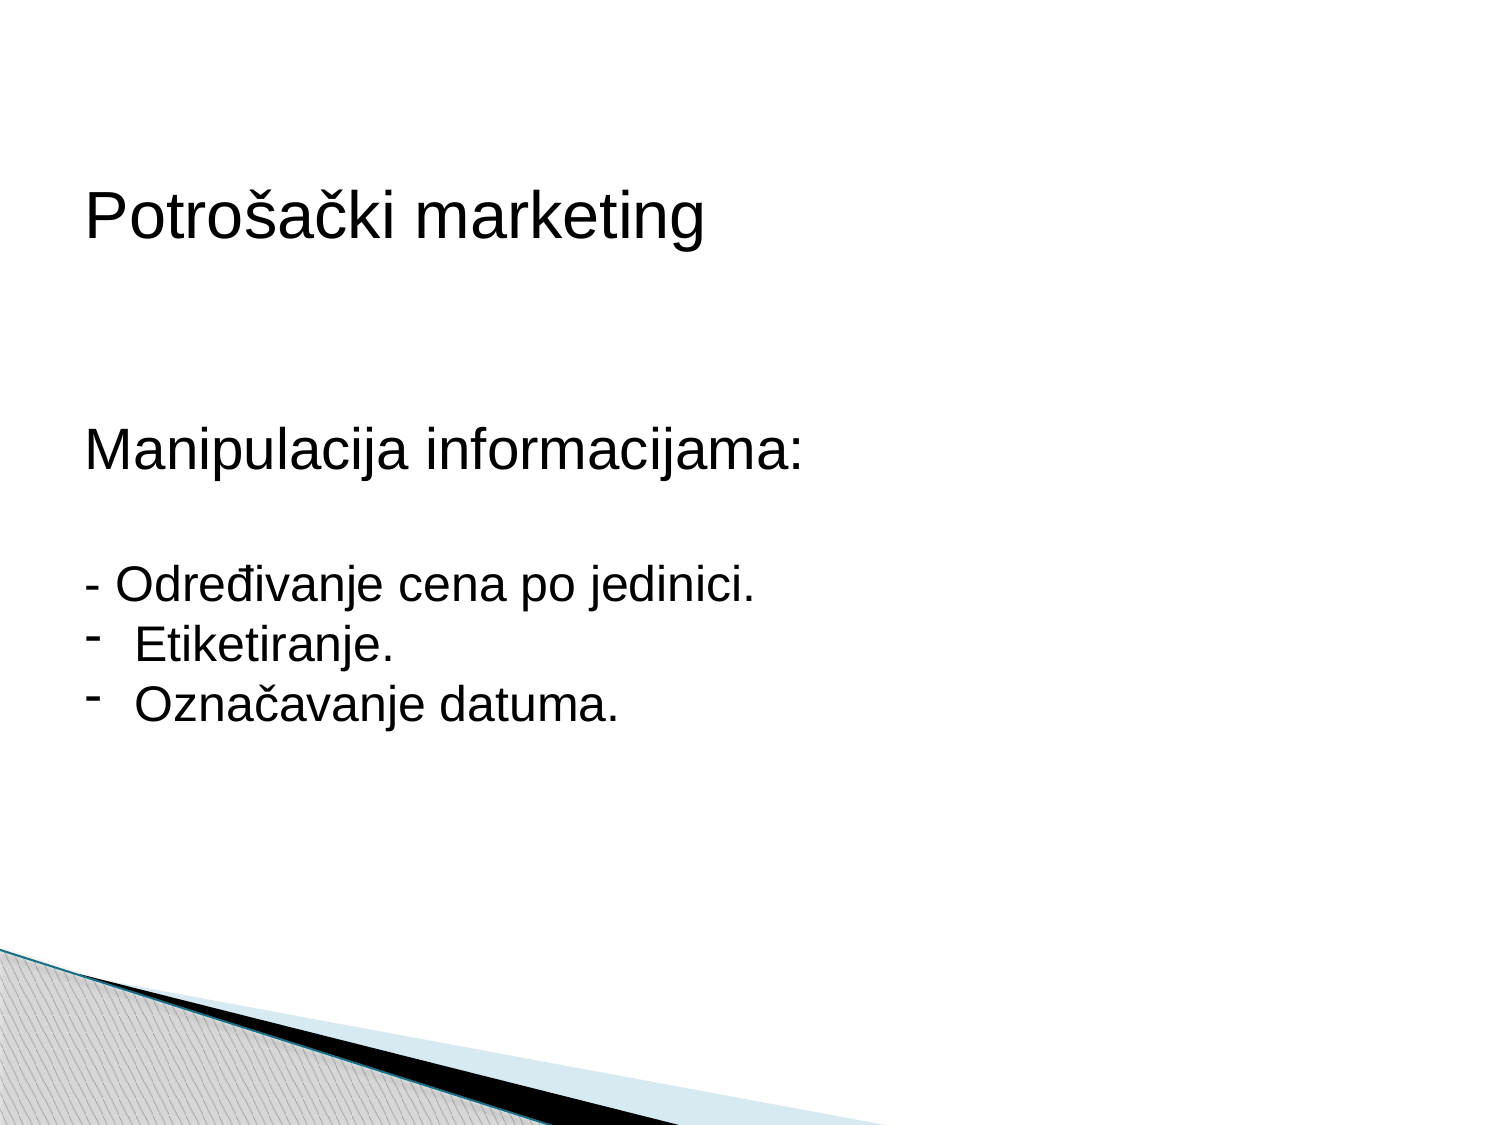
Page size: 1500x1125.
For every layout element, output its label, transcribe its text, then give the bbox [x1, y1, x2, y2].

text_box Potrošački marketing Manipulacija informacijama: - Određivanje cena po jedinici. Etiketiranje. Označavanje datuma. [70, 163, 1383, 799]
